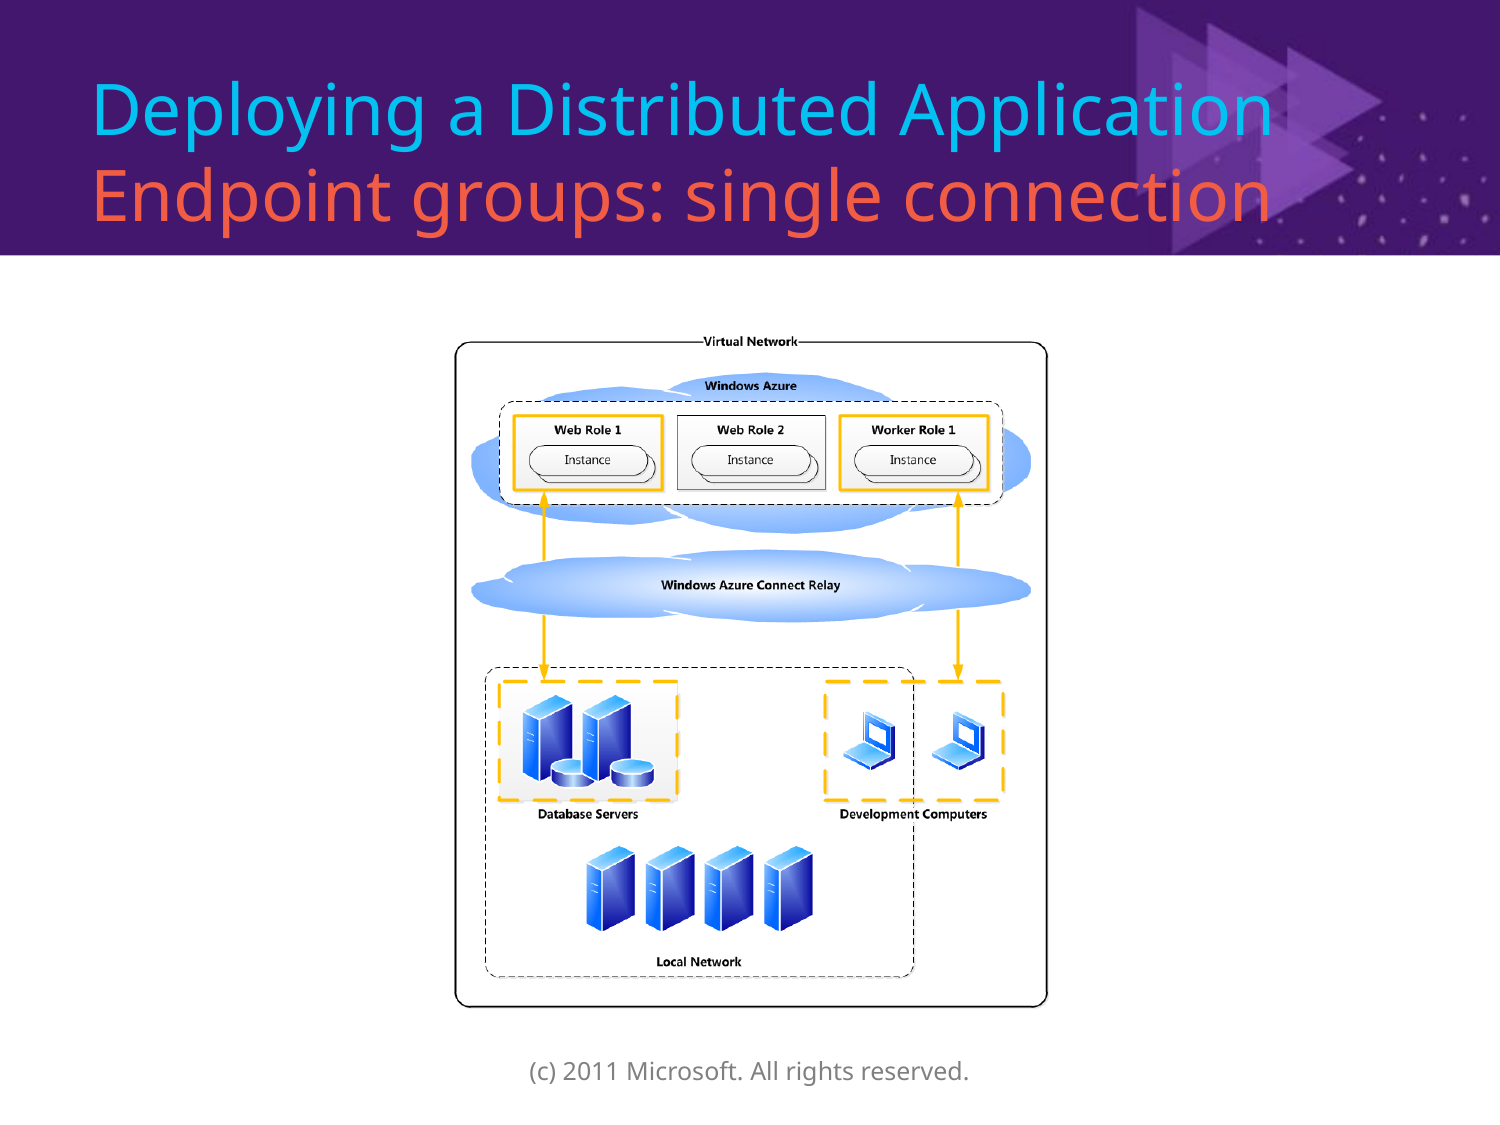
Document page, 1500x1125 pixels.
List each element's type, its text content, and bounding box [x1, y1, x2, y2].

picture [454, 331, 1049, 1009]
title Deploying a Distributed Application Endpoint groups: single connection [75, 56, 1425, 244]
footer (c) 2011 Microsoft. All rights reserved. [512, 1042, 988, 1103]
picture [0, 0, 1500, 255]
